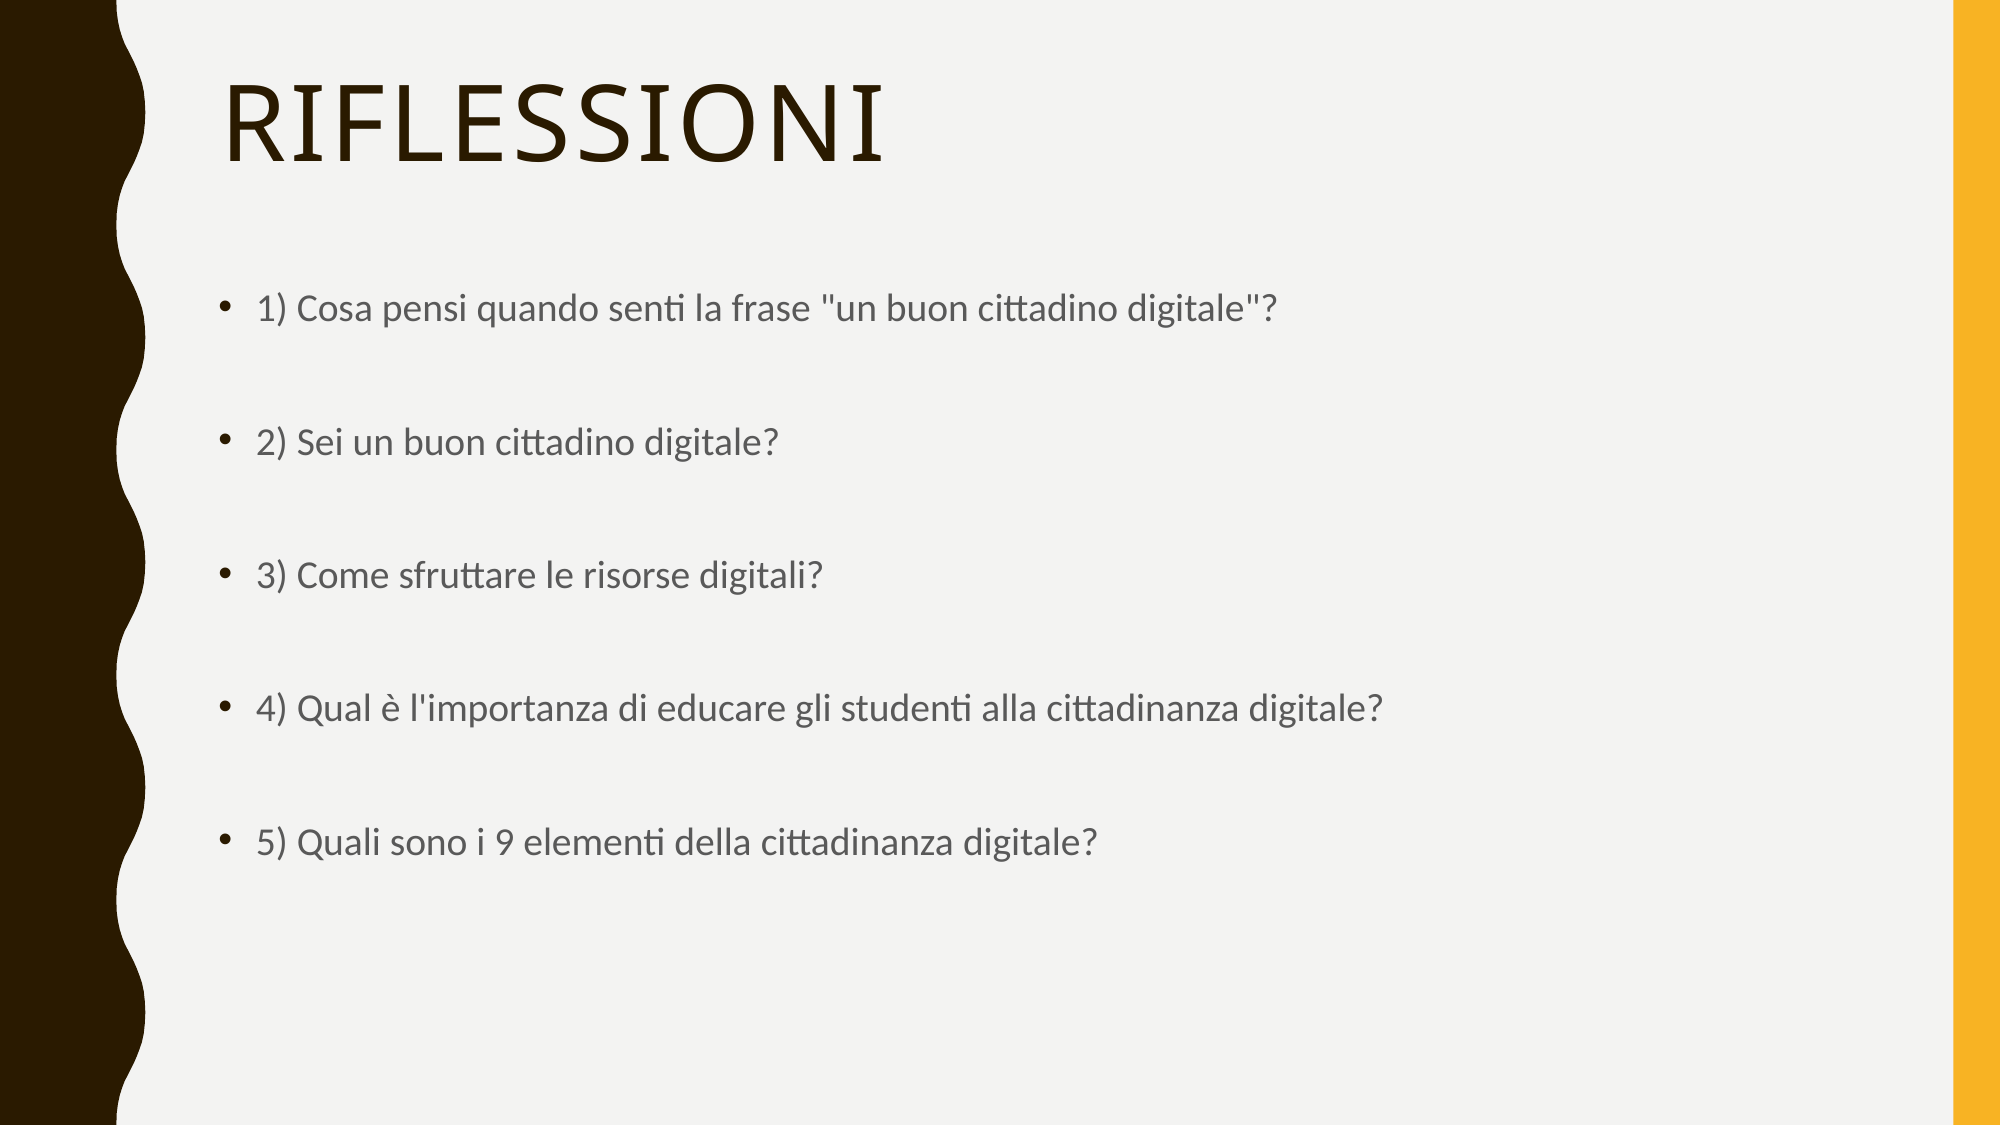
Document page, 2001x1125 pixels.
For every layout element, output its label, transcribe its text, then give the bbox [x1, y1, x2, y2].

title Riflessioni [205, 62, 1875, 308]
list 1) Cosa pensi quando senti la frase "un buon cittadino digitale"? 2) Sei un buon cittadino digitale? 3) Come sfruttare le risorse digitali? 4) Qual è l'importanza di educare gli studenti alla cittadinanza digitale? 5) Quali sono i 9 elementi della cittadinanza digitale? [203, 270, 1873, 1003]
